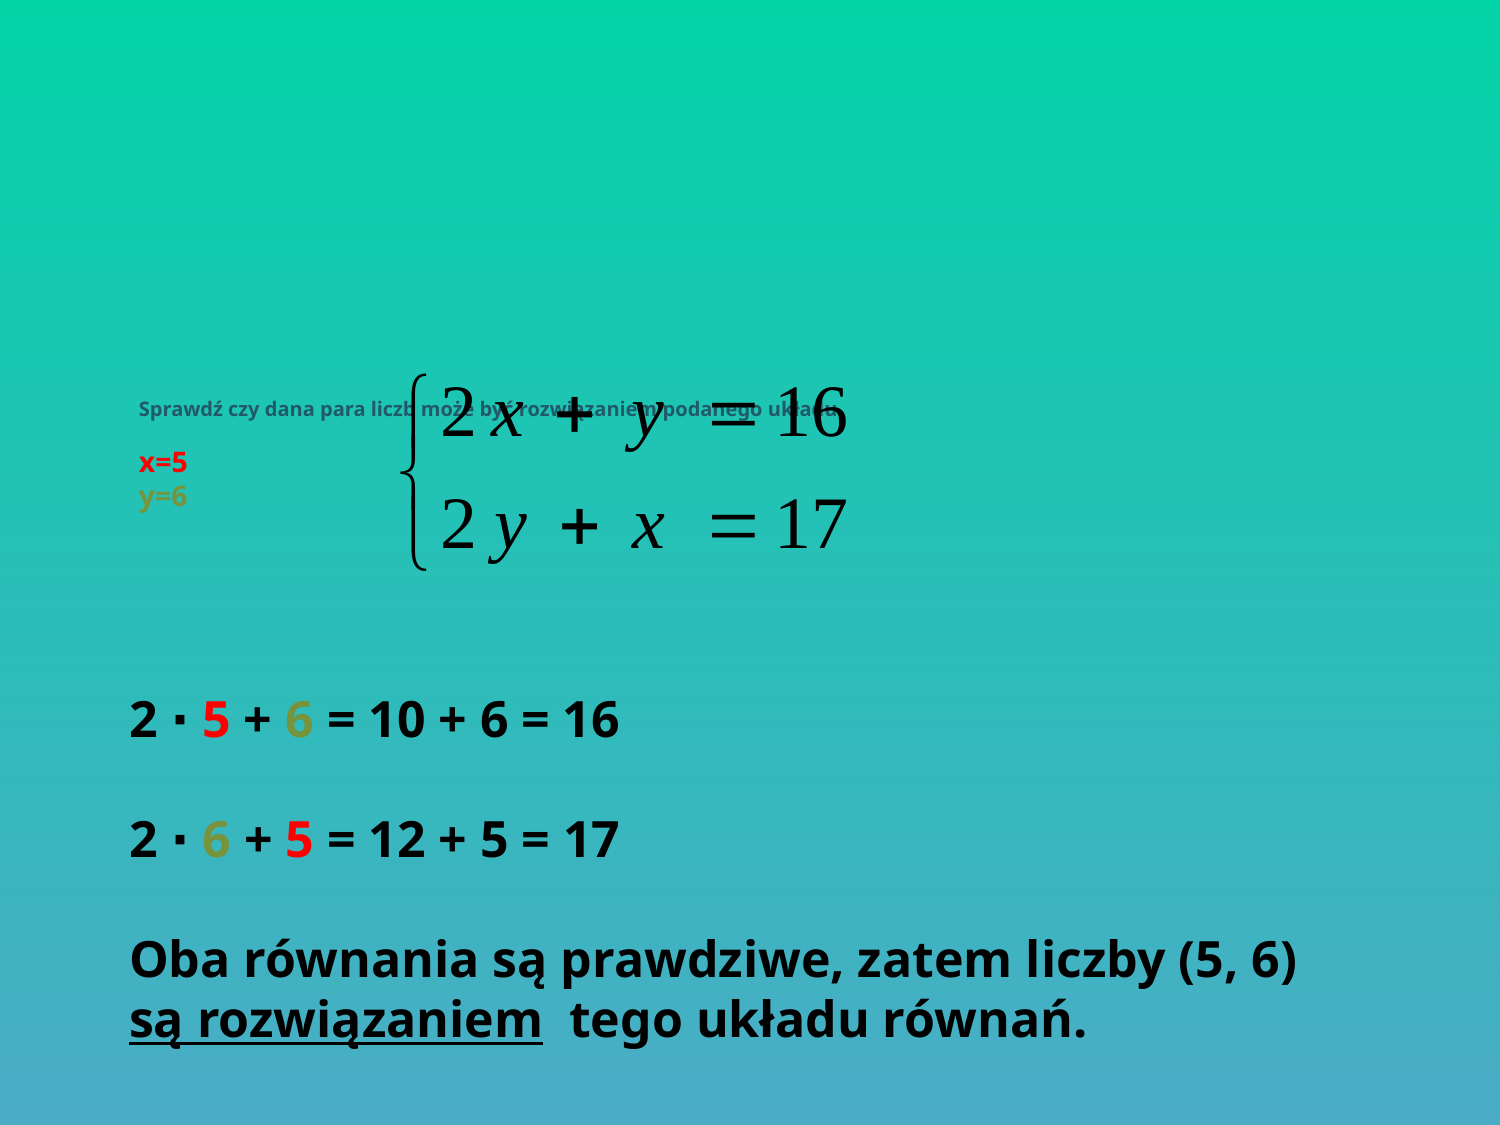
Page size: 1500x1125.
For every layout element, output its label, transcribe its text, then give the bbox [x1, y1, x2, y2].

title Sprawdź czy dana para liczb może być rozwiązaniem podanego układu. x=5 y=6 [123, 385, 1388, 625]
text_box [383, 361, 859, 585]
text_box 2 ∙ 5 + 6 = 10 + 6 = 16 2 ∙ 6 + 5 = 12 + 5 = 17 Oba równania są prawdziwe, zatem liczby (5, 6) są rozwiązaniem tego układu równań. [114, 680, 1326, 1116]
